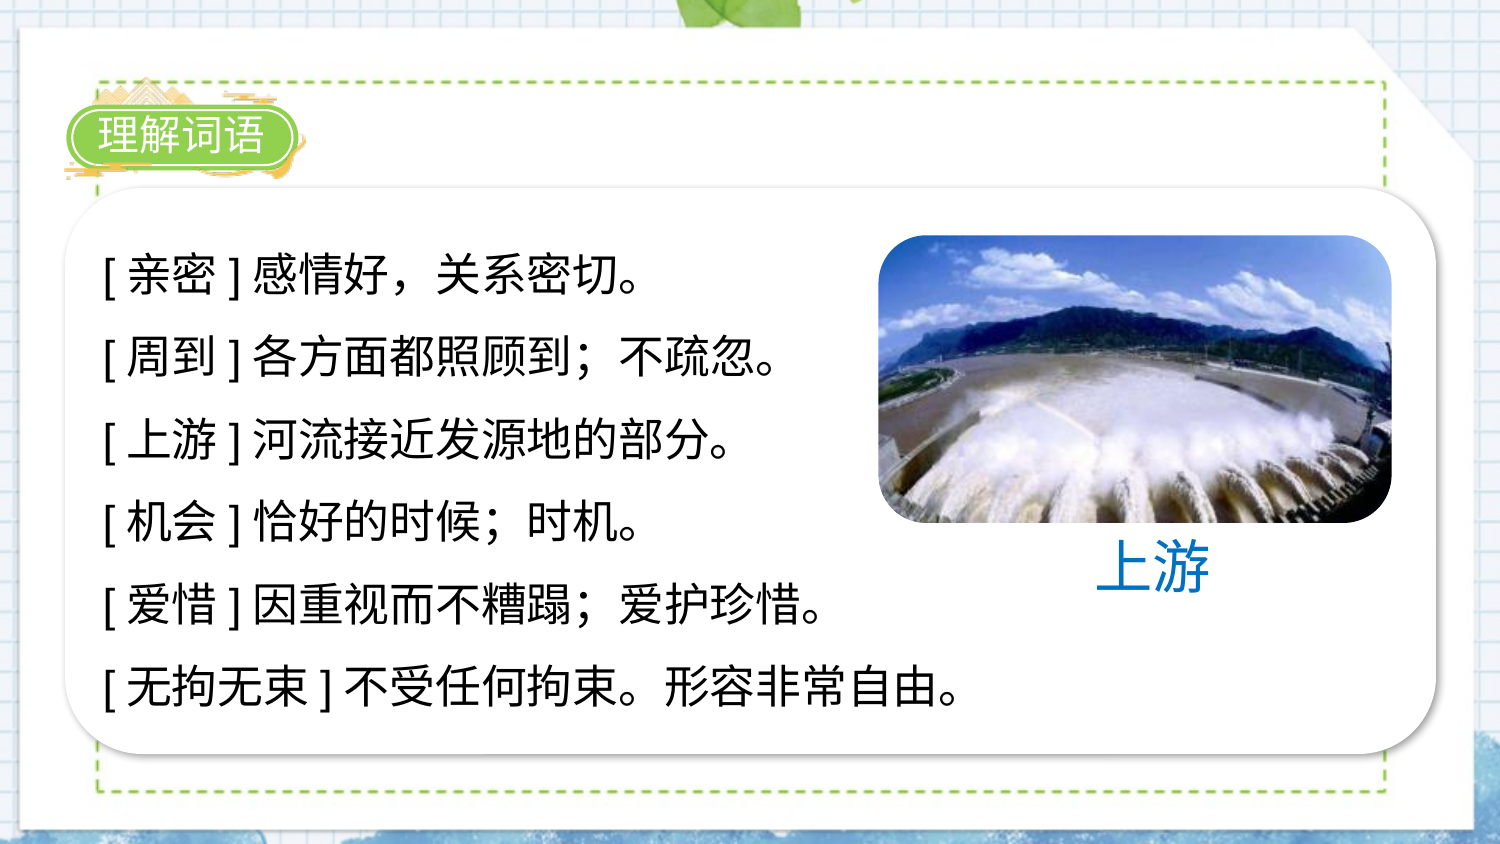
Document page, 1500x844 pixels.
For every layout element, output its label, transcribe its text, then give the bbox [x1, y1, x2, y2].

picture [0, 0, 1500, 844]
text_box 上游 [1079, 523, 1316, 608]
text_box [64, 77, 306, 180]
text_box [亲密]感情好，关系密切。 [周到]各方面都照顾到；不疏忽。 [上游]河流接近发源地的部分。 [机会]恰好的时候；时机。 [爱惜]因重视而不糟蹋；爱护珍惜。 [无拘无束]不受任何拘束。形容非常自由。 [64, 188, 1436, 755]
